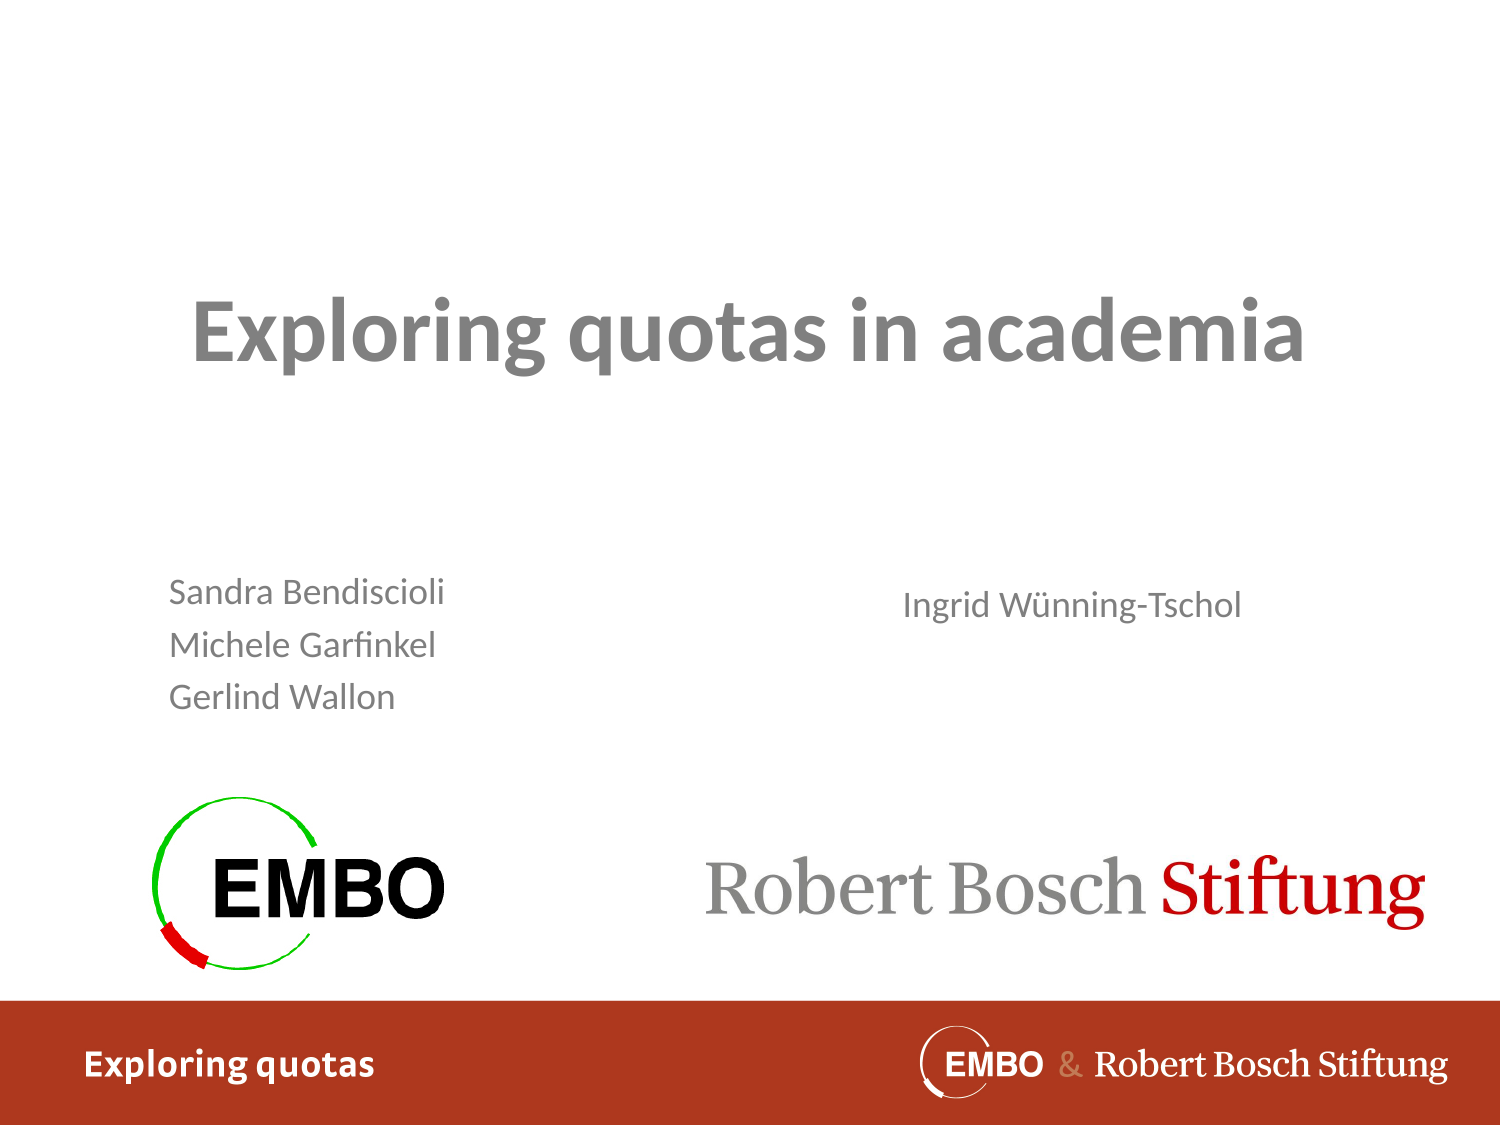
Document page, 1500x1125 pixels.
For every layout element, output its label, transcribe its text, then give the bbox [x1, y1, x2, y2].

picture [0, 0, 1500, 1125]
text_box Ingrid Wünning-Tschol [813, 572, 1336, 711]
text_box Sandra Bendiscioli Michele Garfinkel Gerlind Wallon [79, 559, 602, 781]
list Exploring quotas in academia [75, 262, 1425, 430]
